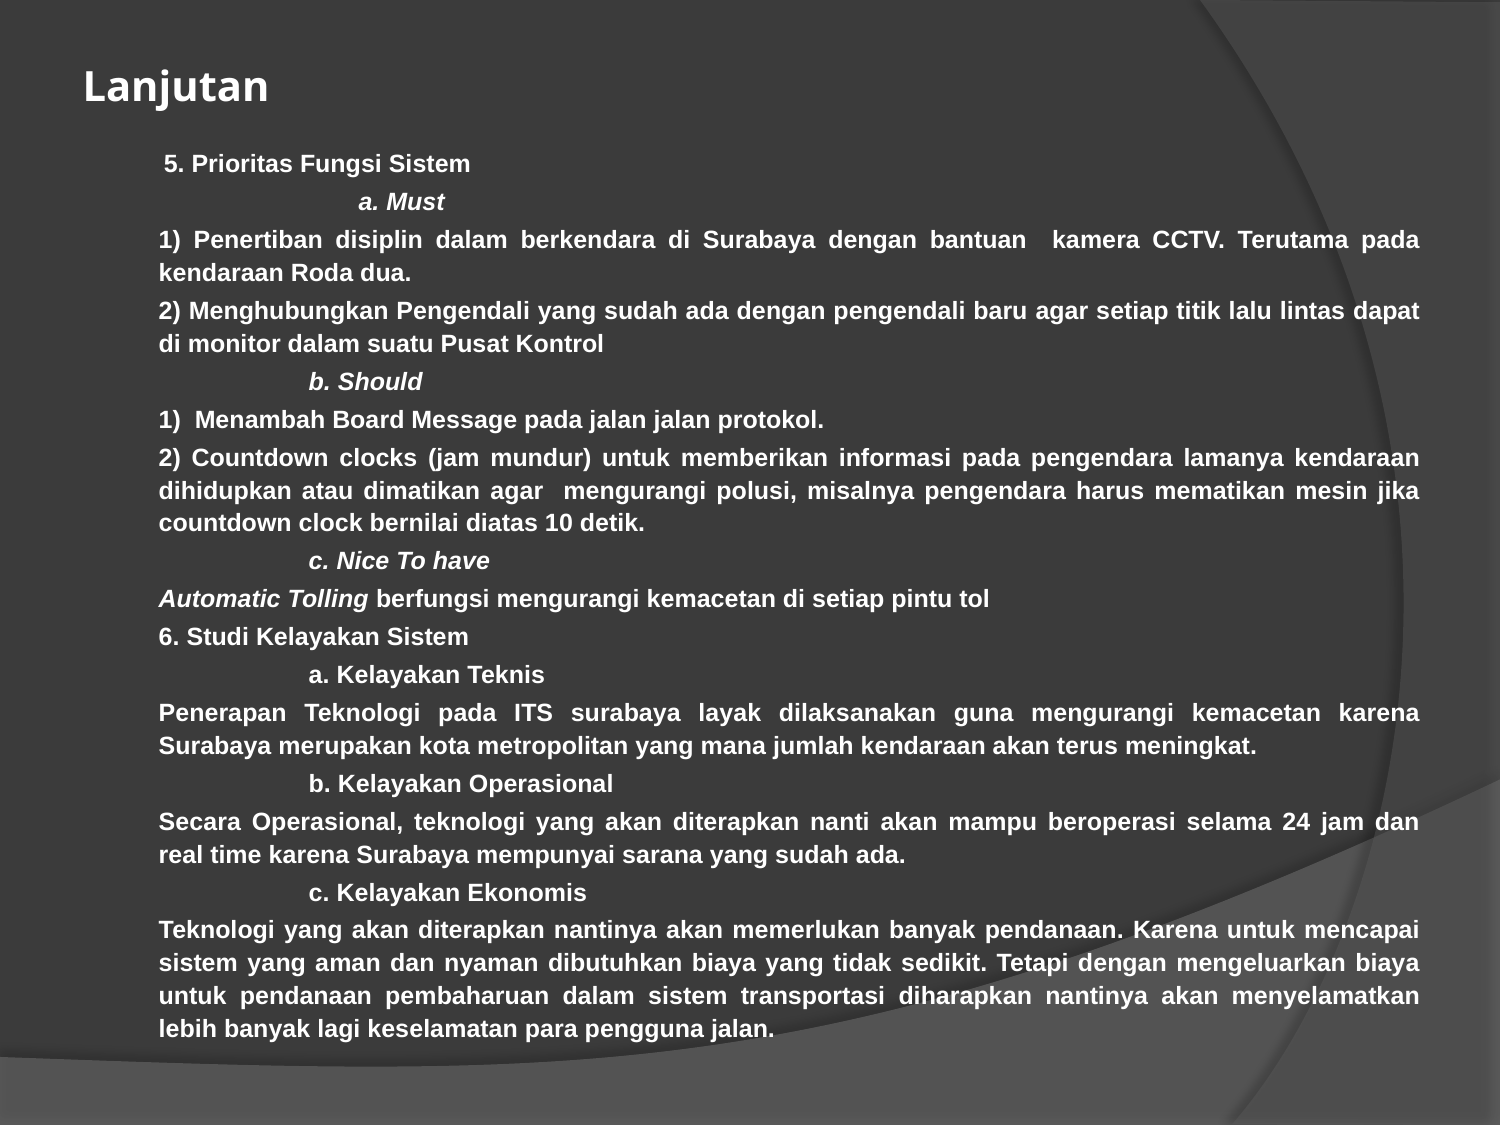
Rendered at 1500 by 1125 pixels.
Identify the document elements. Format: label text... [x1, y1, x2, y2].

title Lanjutan [75, 45, 1300, 125]
list 5. Prioritas Fungsi Sistem a. Must 1) Penertiban disiplin dalam berkendara di Surabaya dengan bantuan kamera CCTV. Terutama pada kendaraan Roda dua. 2) Menghubungkan Pengendali yang sudah ada dengan pengendali baru agar setiap titik lalu lintas dapat di monitor dalam suatu Pusat Kontrol b. Should 1) Menambah Board Message pada jalan jalan protokol. 2) Countdown clocks (jam mundur) untuk memberikan informasi pada pengendara lamanya kendaraan dihidupkan atau dimatikan agar mengurangi polusi, misalnya pengendara harus mematikan mesin jika countdown clock bernilai diatas 10 detik. c. Nice To have Automatic Tolling berfungsi mengurangi kemacetan di setiap pintu tol 6. Studi Kelayakan Sistem a. Kelayakan Teknis Penerapan Teknologi pada ITS surabaya layak dilaksanakan guna mengurangi kemacetan karena Surabaya merupakan kota metropolitan yang mana jumlah kendaraan akan terus meningkat. b. Kelayakan Operasional Secara Operasional, teknologi yang akan diterapkan nanti akan mampu beroperasi selama 24 jam dan real time karena Surabaya mempunyai sarana yang sudah ada. c. Kelayakan Ekonomis Teknologi yang akan diterapkan nantinya akan memerlukan banyak pendanaan. Karena untuk mencapai sistem yang aman dan nyaman dibutuhkan biaya yang tidak sedikit. Tetapi dengan mengeluarkan biaya untuk pendanaan pembaharuan dalam sistem transportasi diharapkan nantinya akan menyelamatkan lebih banyak lagi keselamatan para pengguna jalan. [75, 137, 1438, 1100]
